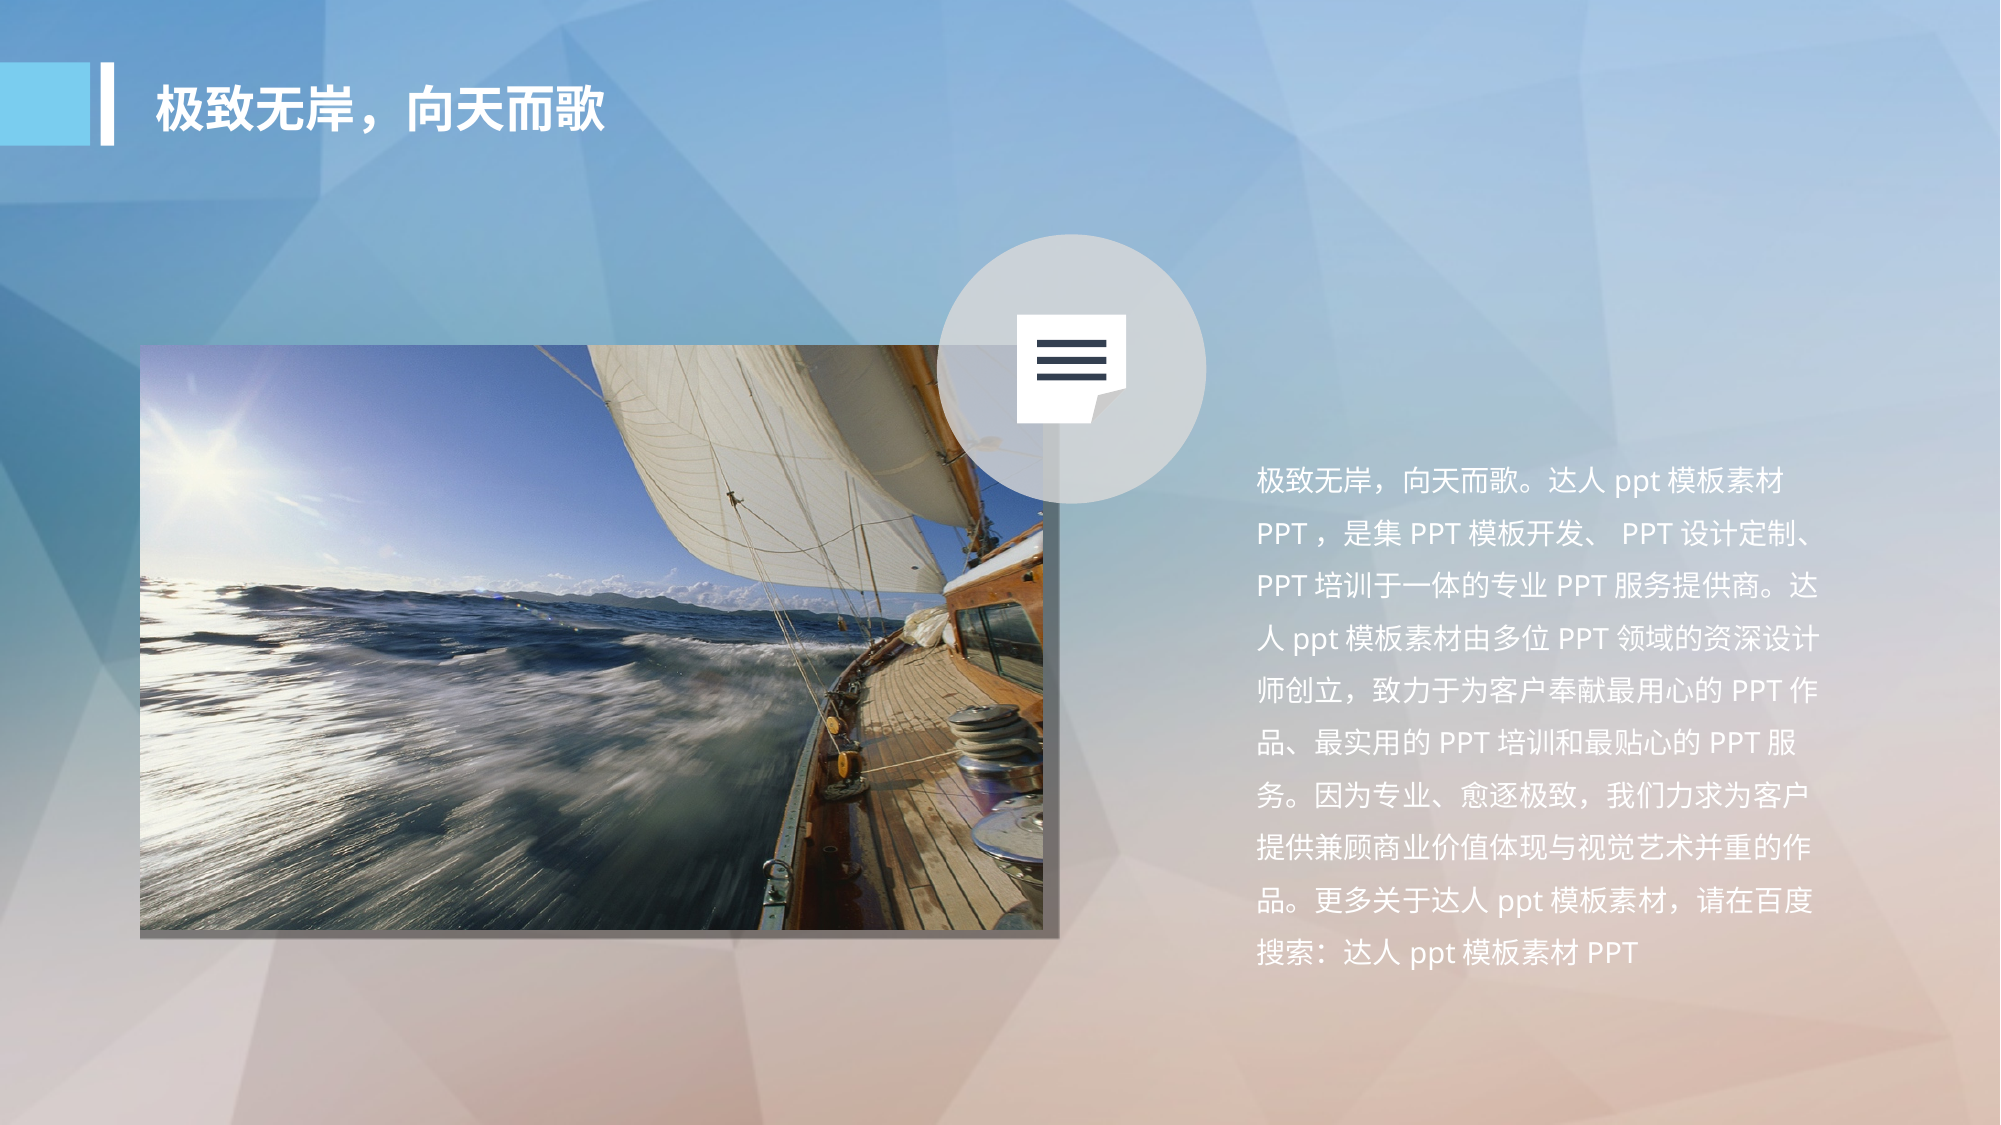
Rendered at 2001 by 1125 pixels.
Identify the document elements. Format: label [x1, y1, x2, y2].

text_box [936, 234, 1207, 504]
text_box [0, 62, 115, 146]
picture [0, 0, 2000, 1125]
